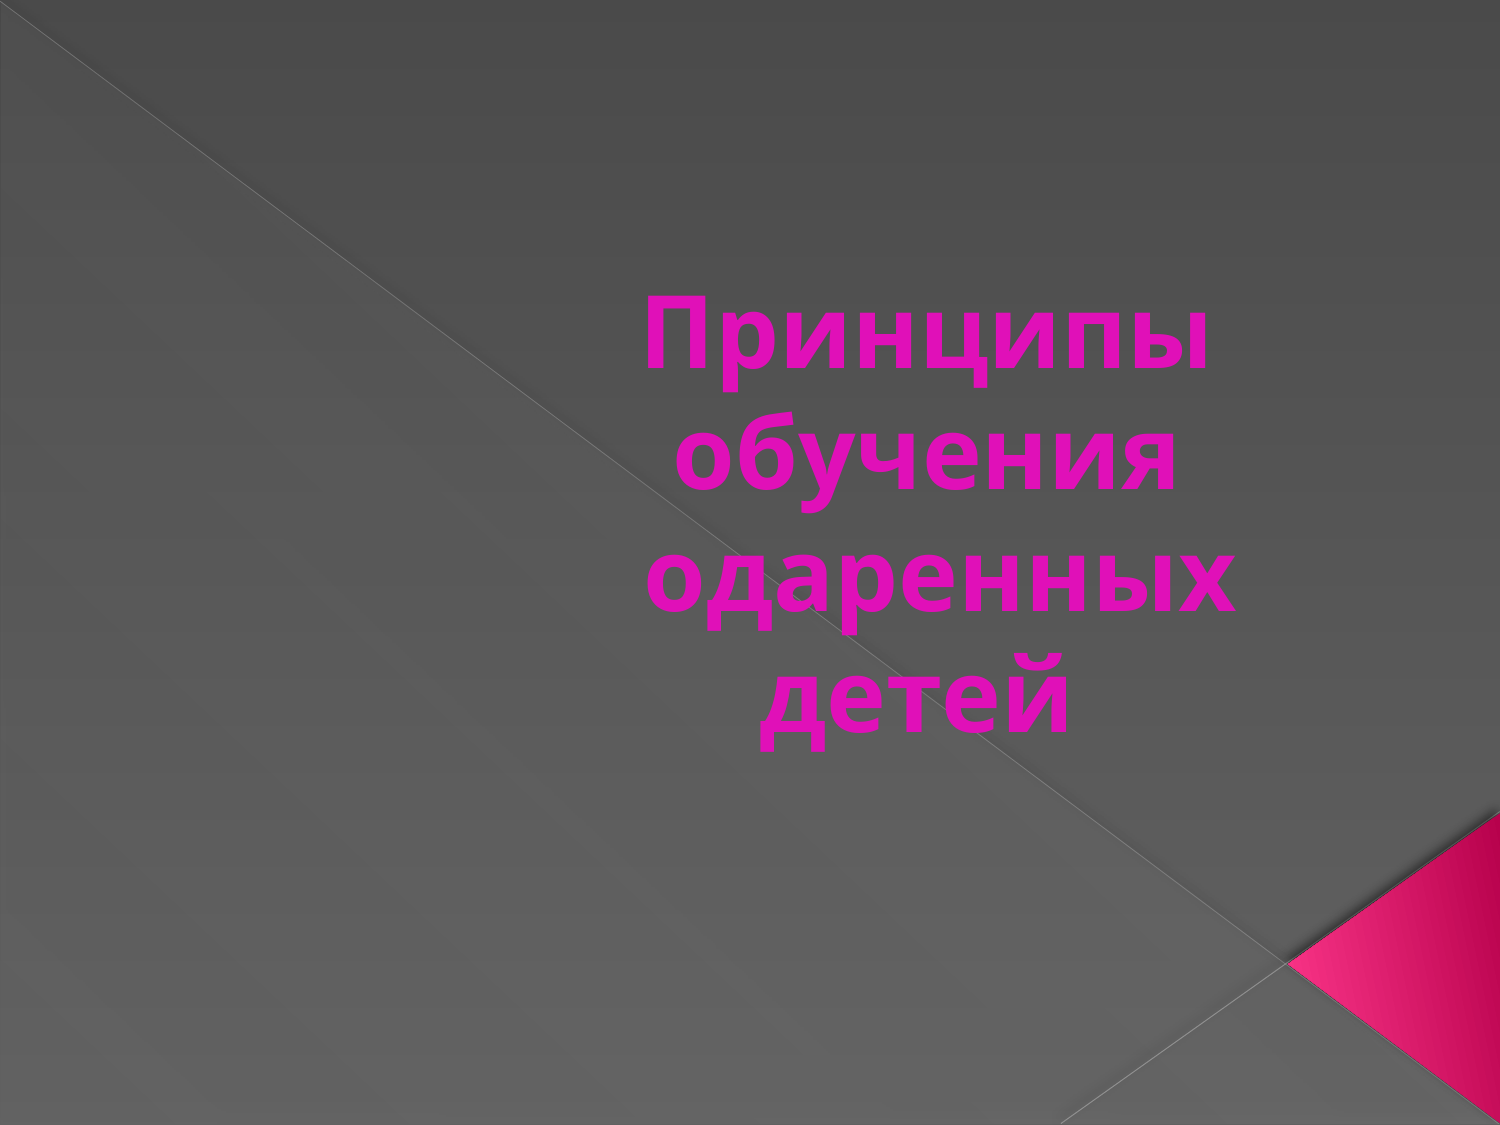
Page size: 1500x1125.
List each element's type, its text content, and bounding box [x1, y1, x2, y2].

title Принципы обучения одаренных детей [395, 657, 1388, 858]
title Принципы обучения одаренных детей [395, 255, 1388, 369]
subtitle [88, 369, 1412, 657]
